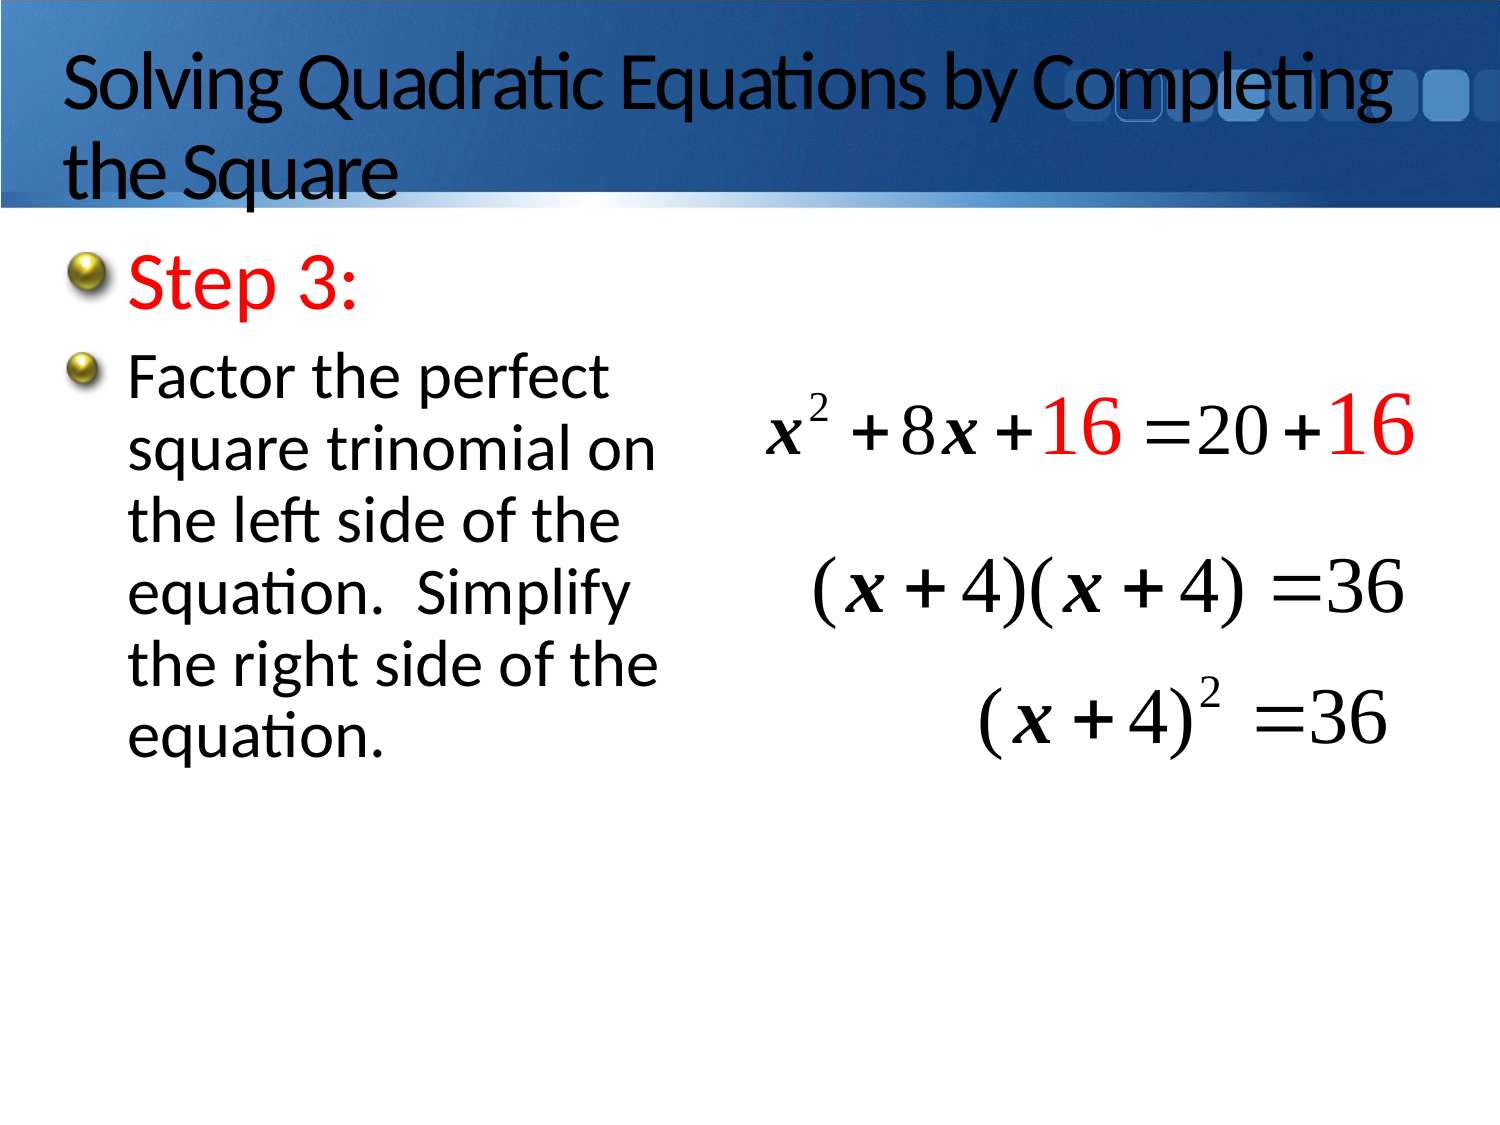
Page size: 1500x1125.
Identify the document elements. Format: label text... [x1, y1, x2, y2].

list Step 3: Factor the perfect square trinomial on the left side of the equation. Simplify the right side of the equation. [62, 237, 675, 870]
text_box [749, 374, 1429, 474]
picture [0, 0, 1500, 1125]
title Solving Quadratic Equations by Completing the Square [62, 37, 1438, 329]
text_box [799, 537, 1418, 780]
